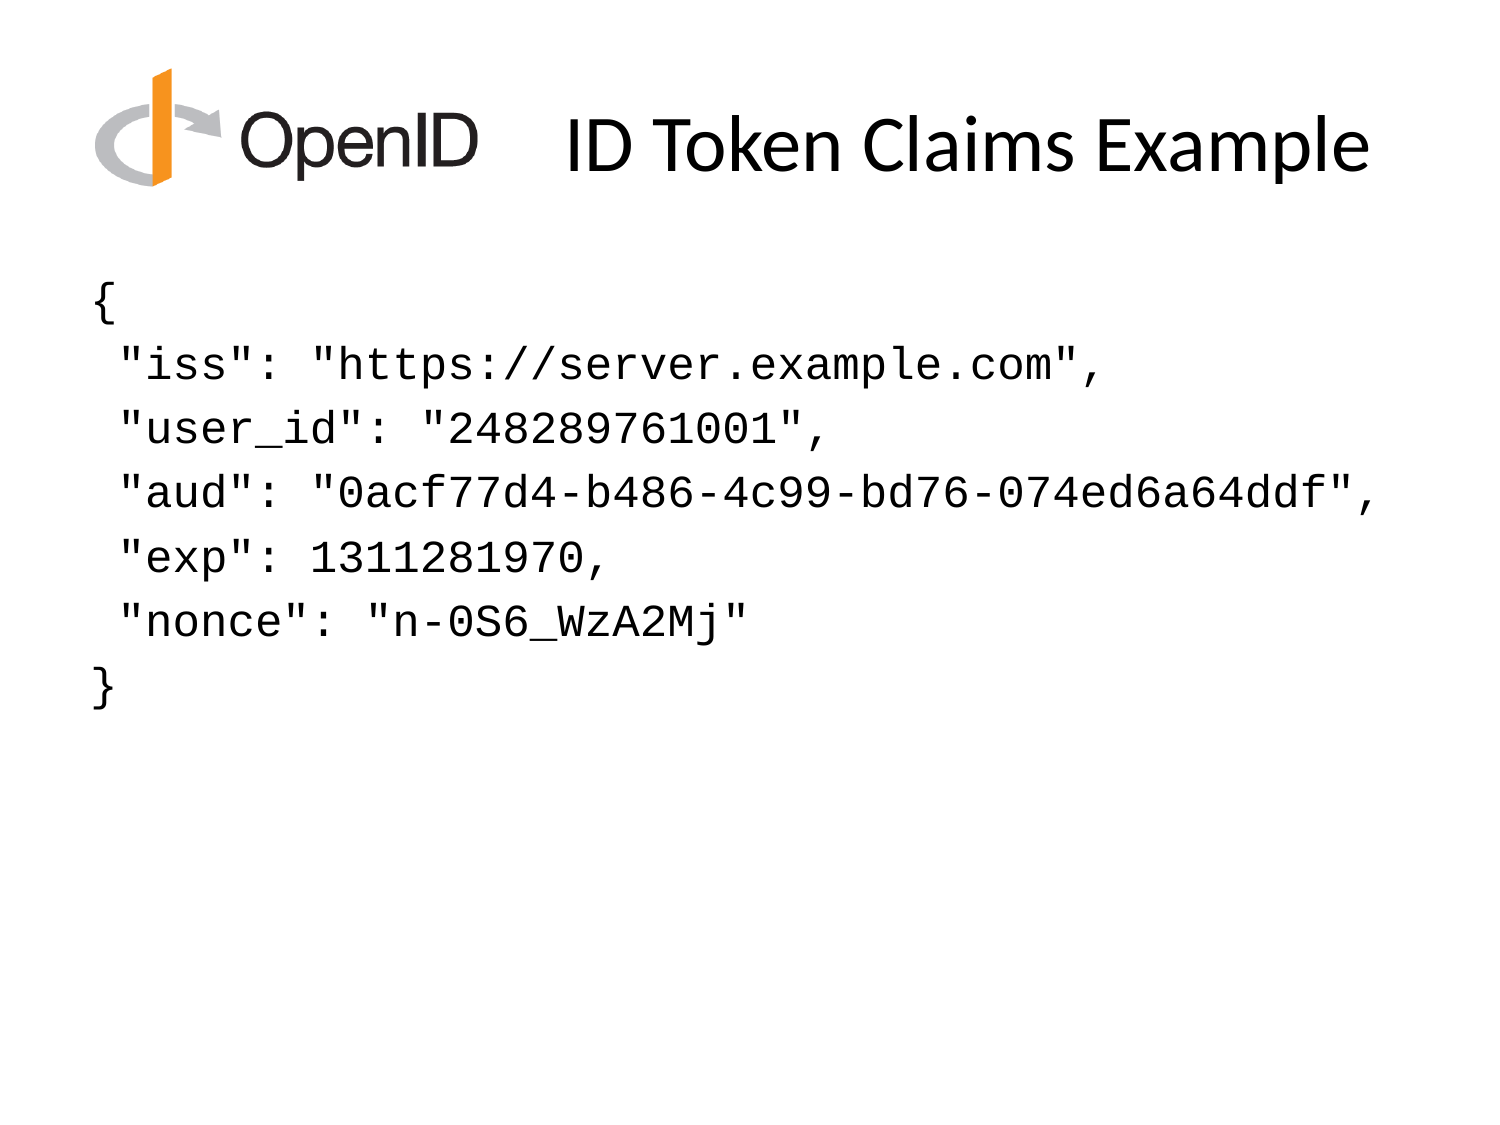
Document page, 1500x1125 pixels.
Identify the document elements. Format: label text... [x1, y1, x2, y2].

title ID Token Claims Example [512, 45, 1425, 233]
list { "iss": "https://server.example.com", "user_id": "248289761001", "aud": "0acf77d4-b486-4c99-bd76-074ed6a64ddf", "exp": 1311281970, "nonce": "n-0S6_WzA2Mj" } [75, 262, 1425, 1005]
picture [64, 44, 513, 225]
